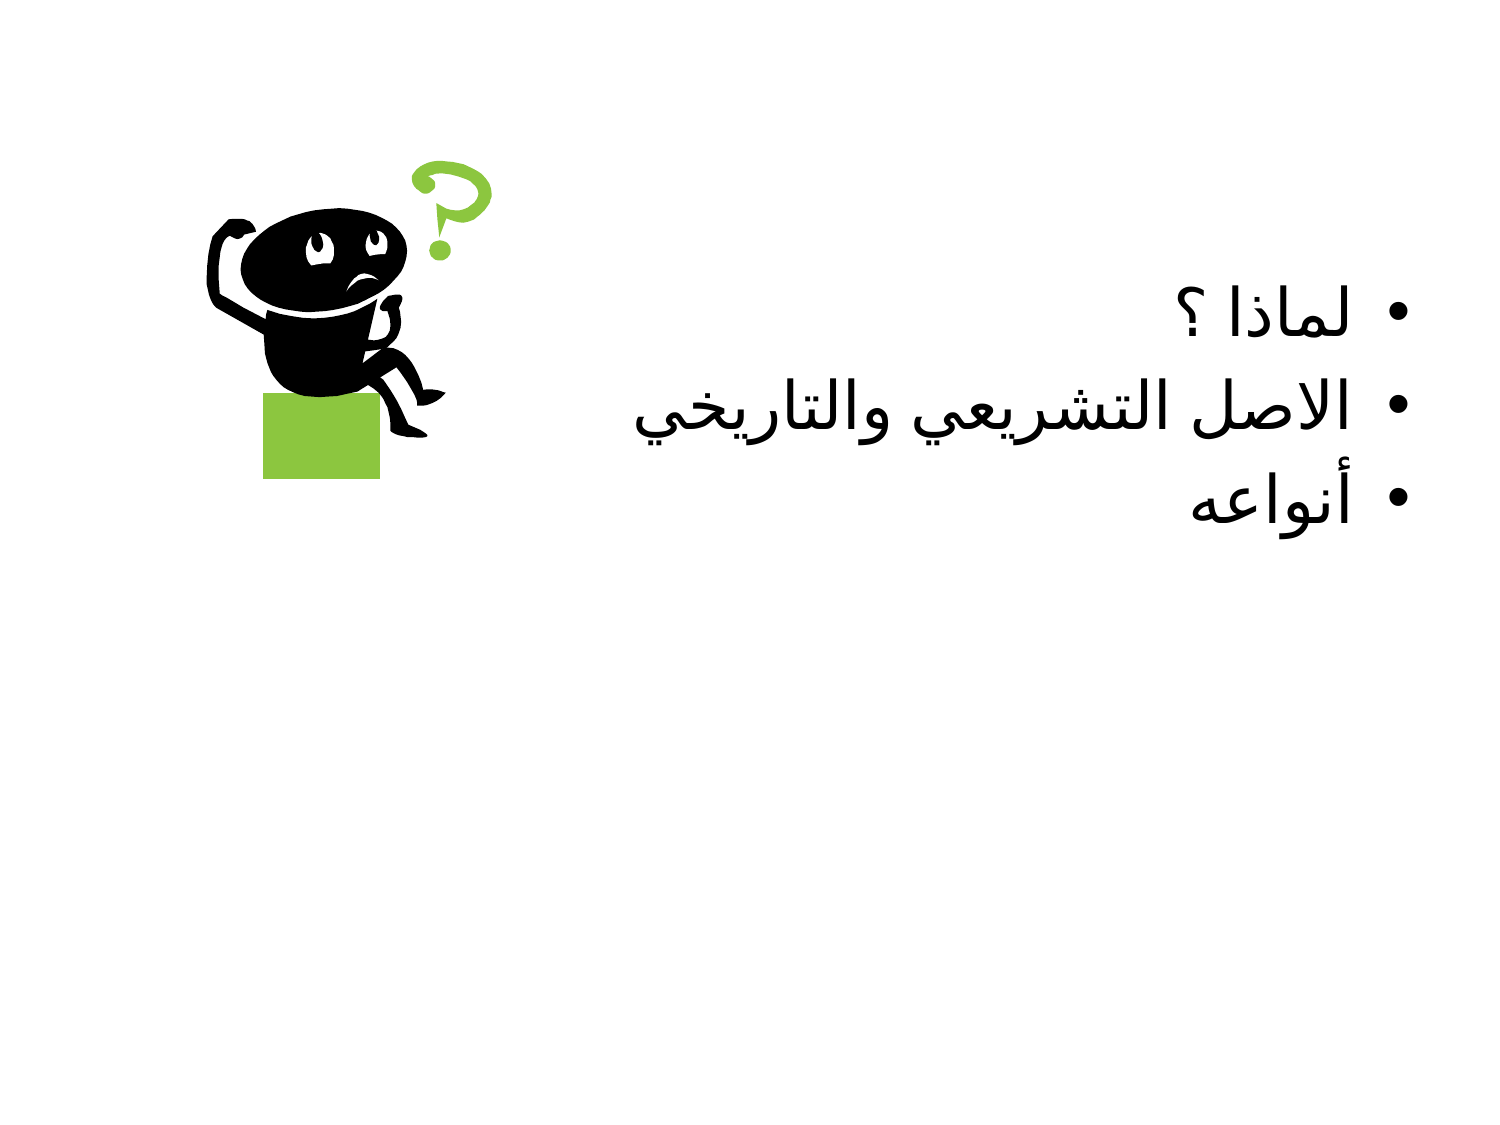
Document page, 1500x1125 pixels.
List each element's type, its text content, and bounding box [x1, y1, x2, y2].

picture [206, 160, 492, 480]
list لماذا ؟ الاصل التشريعي والتاريخي أنواعه [75, 262, 1425, 1005]
